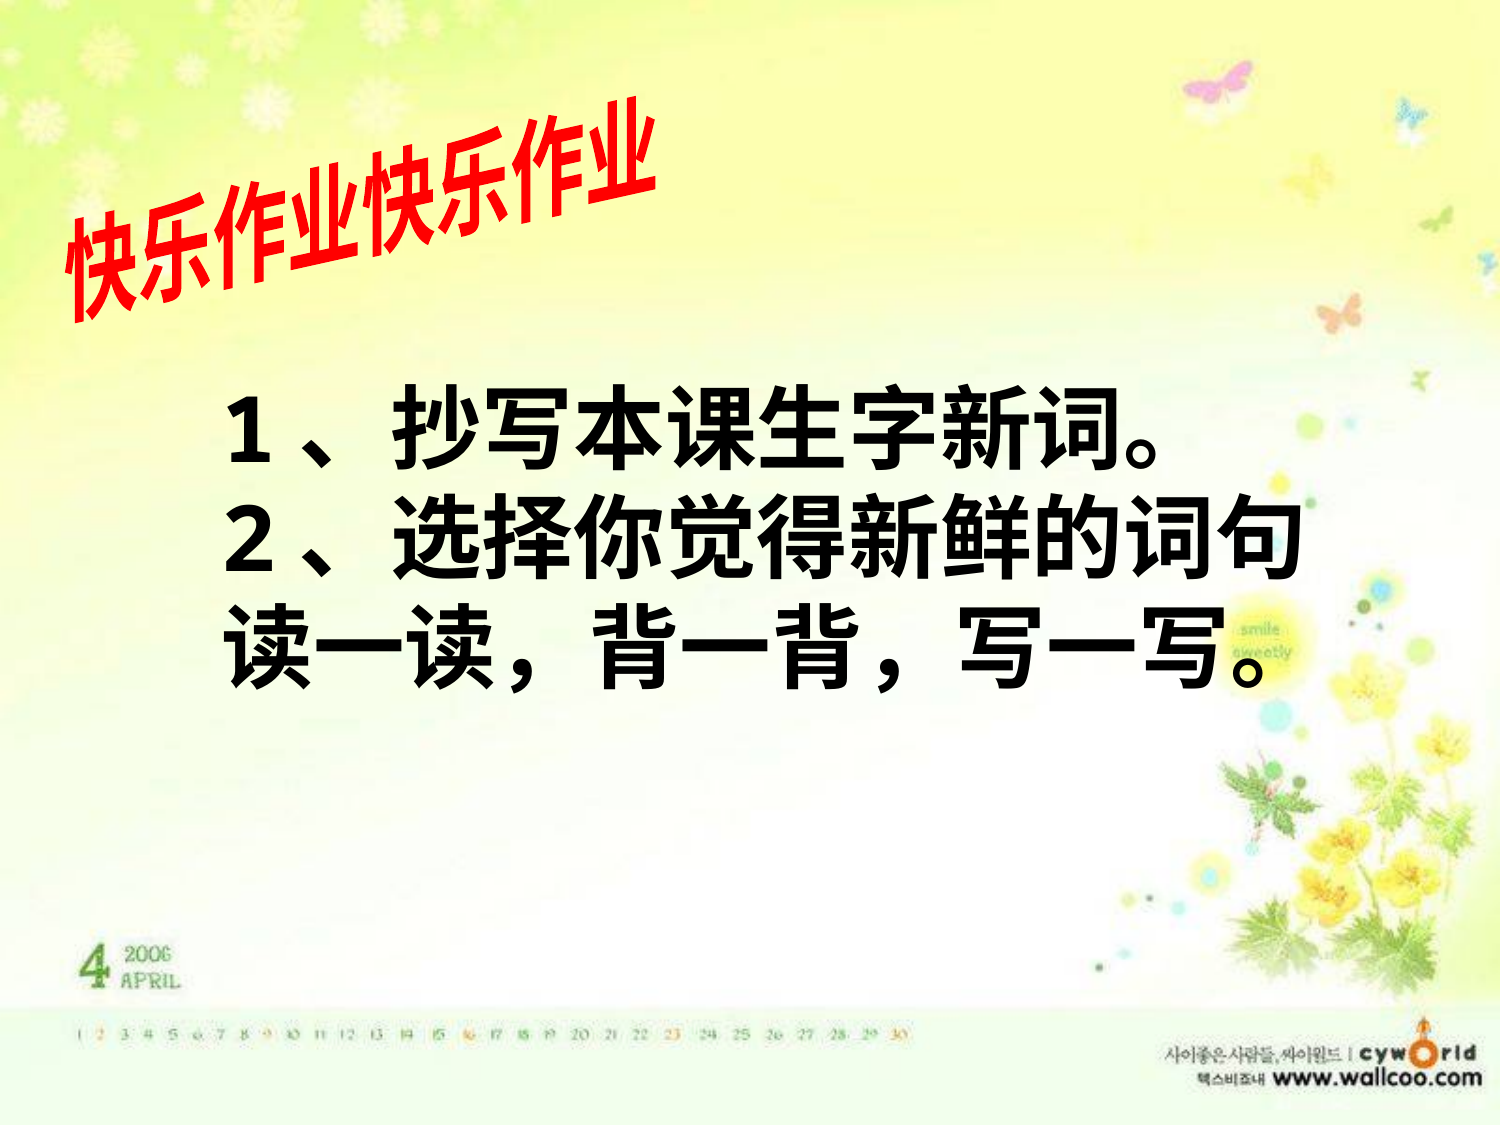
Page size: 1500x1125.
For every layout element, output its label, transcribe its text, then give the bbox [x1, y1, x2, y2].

text_box 1、抄写本课生字新词。 2、选择你觉得新鲜的词句读一读，背一背，写一写。 [206, 362, 1353, 708]
picture [0, 0, 1500, 1125]
